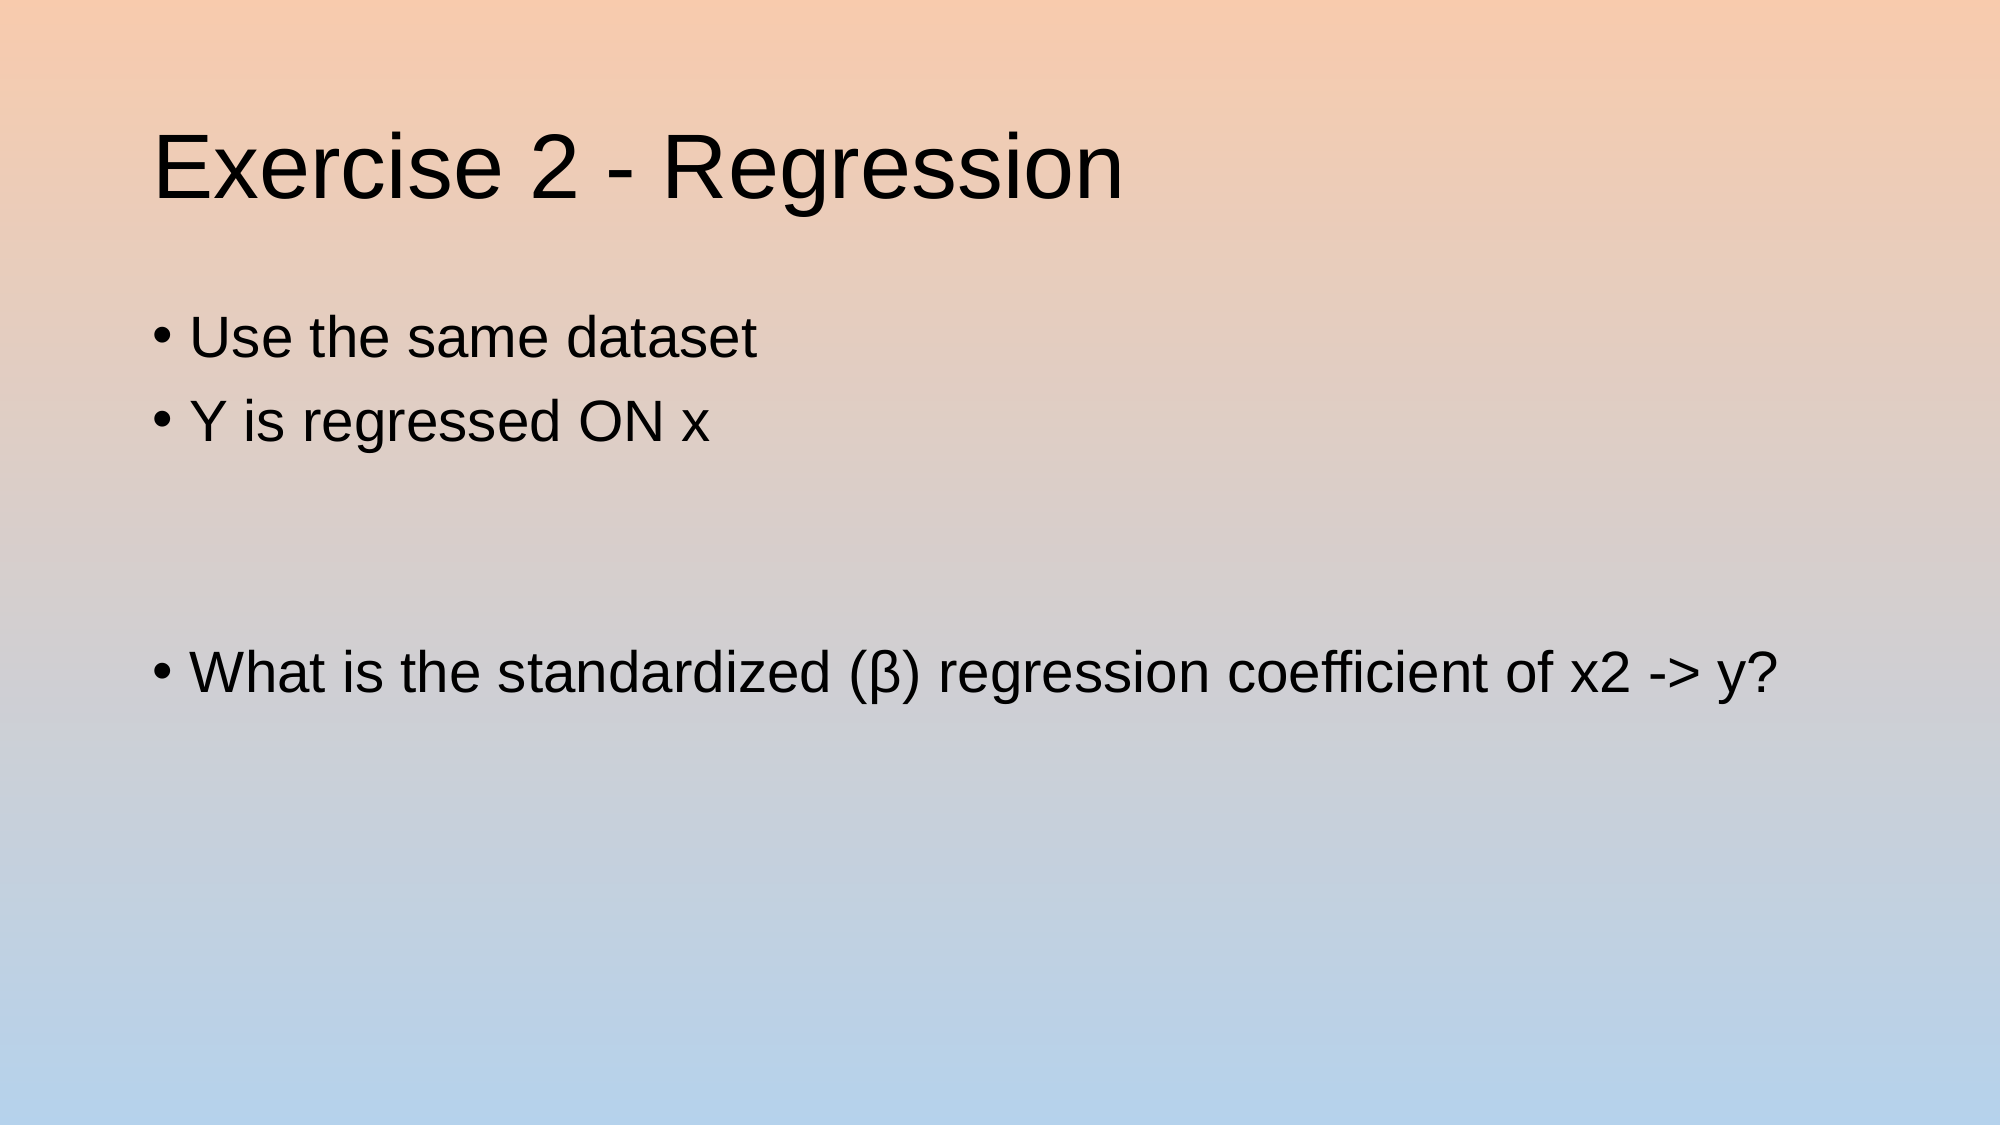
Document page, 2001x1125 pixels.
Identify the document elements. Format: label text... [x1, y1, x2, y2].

title Exercise 2 - Regression [137, 59, 1863, 278]
list Use the same dataset Y is regressed ON x What is the standardized (β) regression coefficient of x2 -> y? [137, 299, 1863, 1014]
